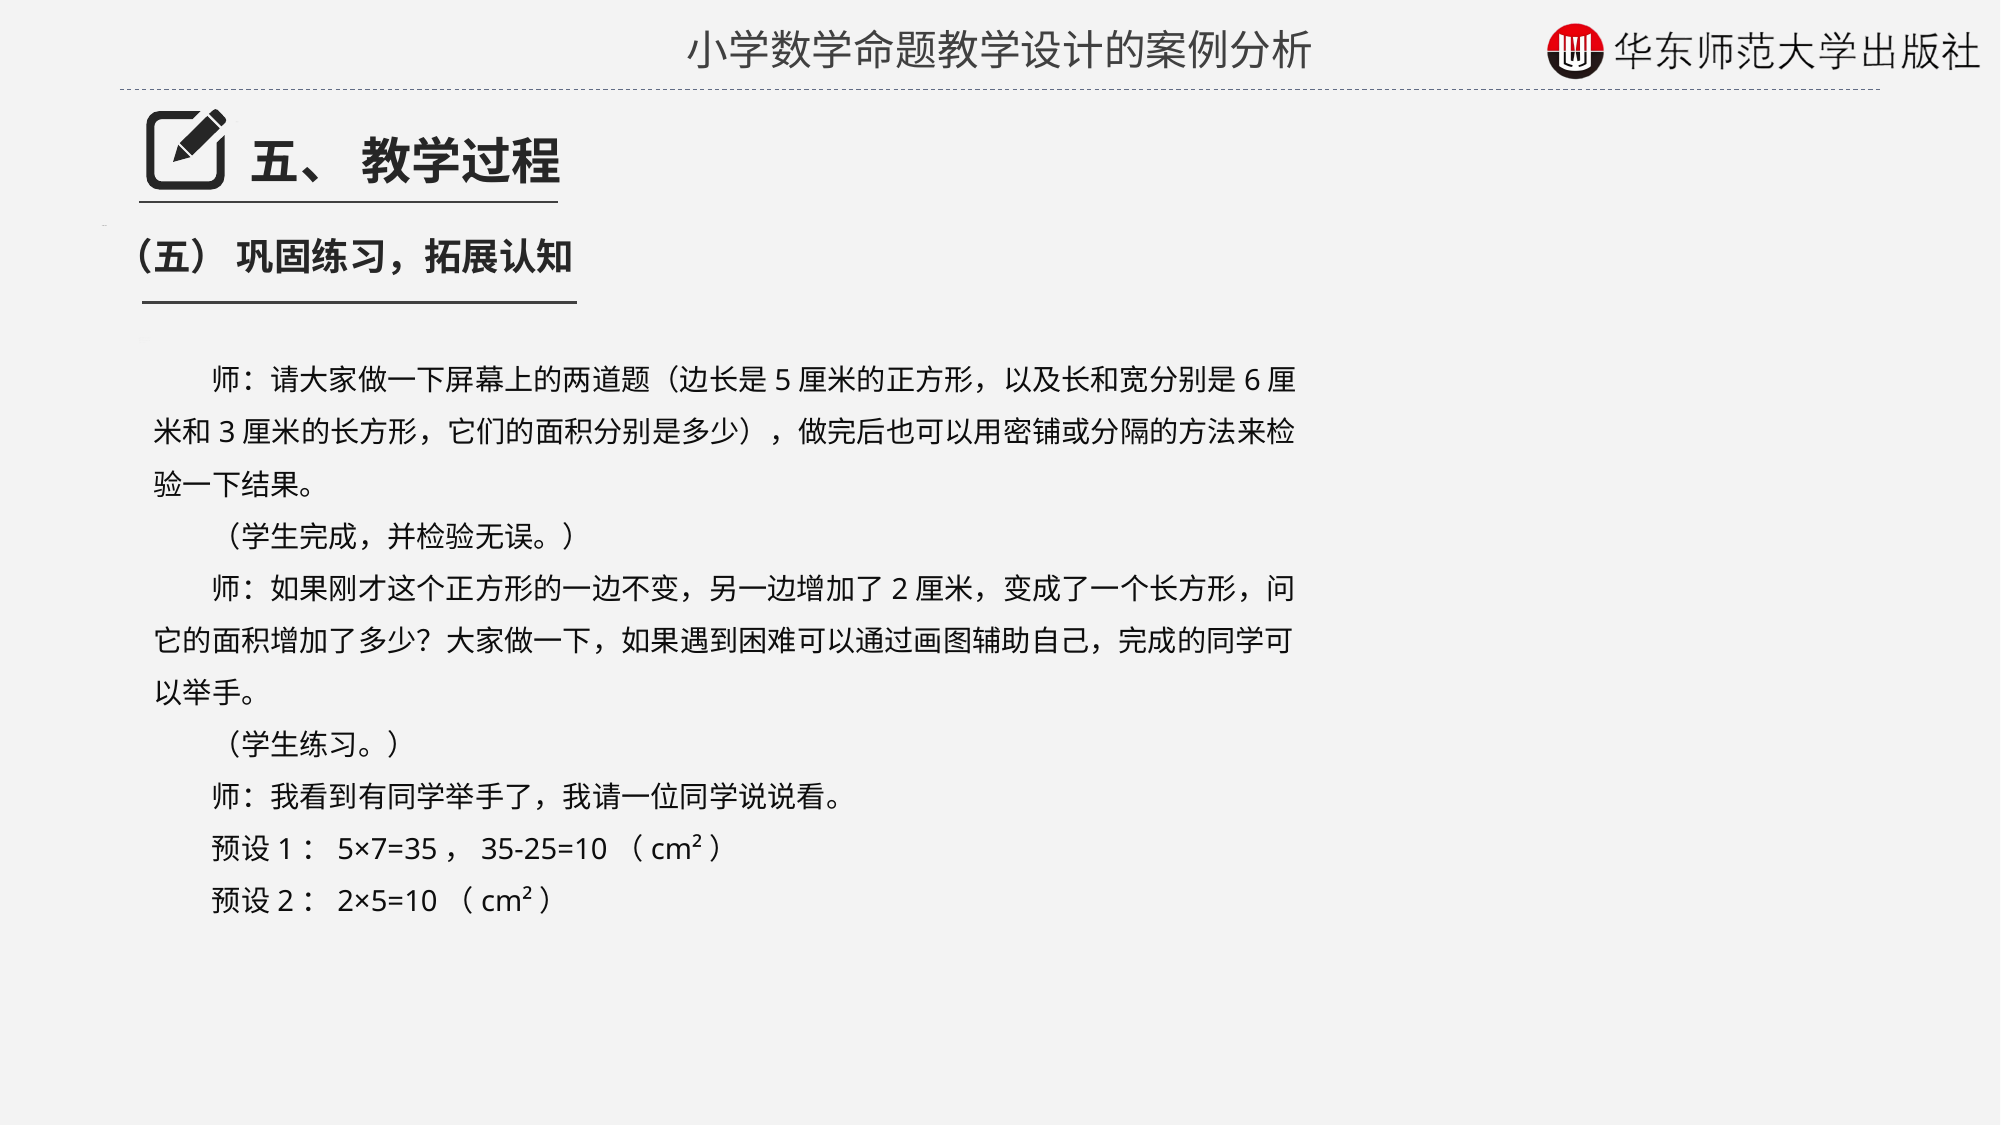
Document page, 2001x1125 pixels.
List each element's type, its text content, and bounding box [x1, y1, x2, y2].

text_box 师：请大家做一下屏幕上的两道题（边长是5厘米的正方形，以及长和宽分别是6厘米和3厘米的长方形，它们的面积分别是多少），做完后也可以用密铺或分隔的方法来检验一下结果。 （学生完成，并检验无误。） 师：如果刚才这个正方形的一边不变，另一边增加了2厘米，变成了一个长方形，问它的面积增加了多少？大家做一下，如果遇到困难可以通过画图辅助自己，完成的同学可以举手。 （学生练习。） 师：我看到有同学举手了，我请一位同学说说看。 预设1：5×7=35，35-25=10（cm²） 预设2：2×5=10（cm²） [138, 337, 1320, 925]
text_box 五、 教学过程 [235, 121, 1147, 197]
text_box （五） 巩固练习，拓展认知 [101, 225, 692, 286]
text_box [146, 111, 225, 190]
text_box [1536, 13, 1989, 83]
text_box 小学数学命题教学设计的案例分析 [680, 23, 1320, 74]
text_box [208, 109, 227, 127]
